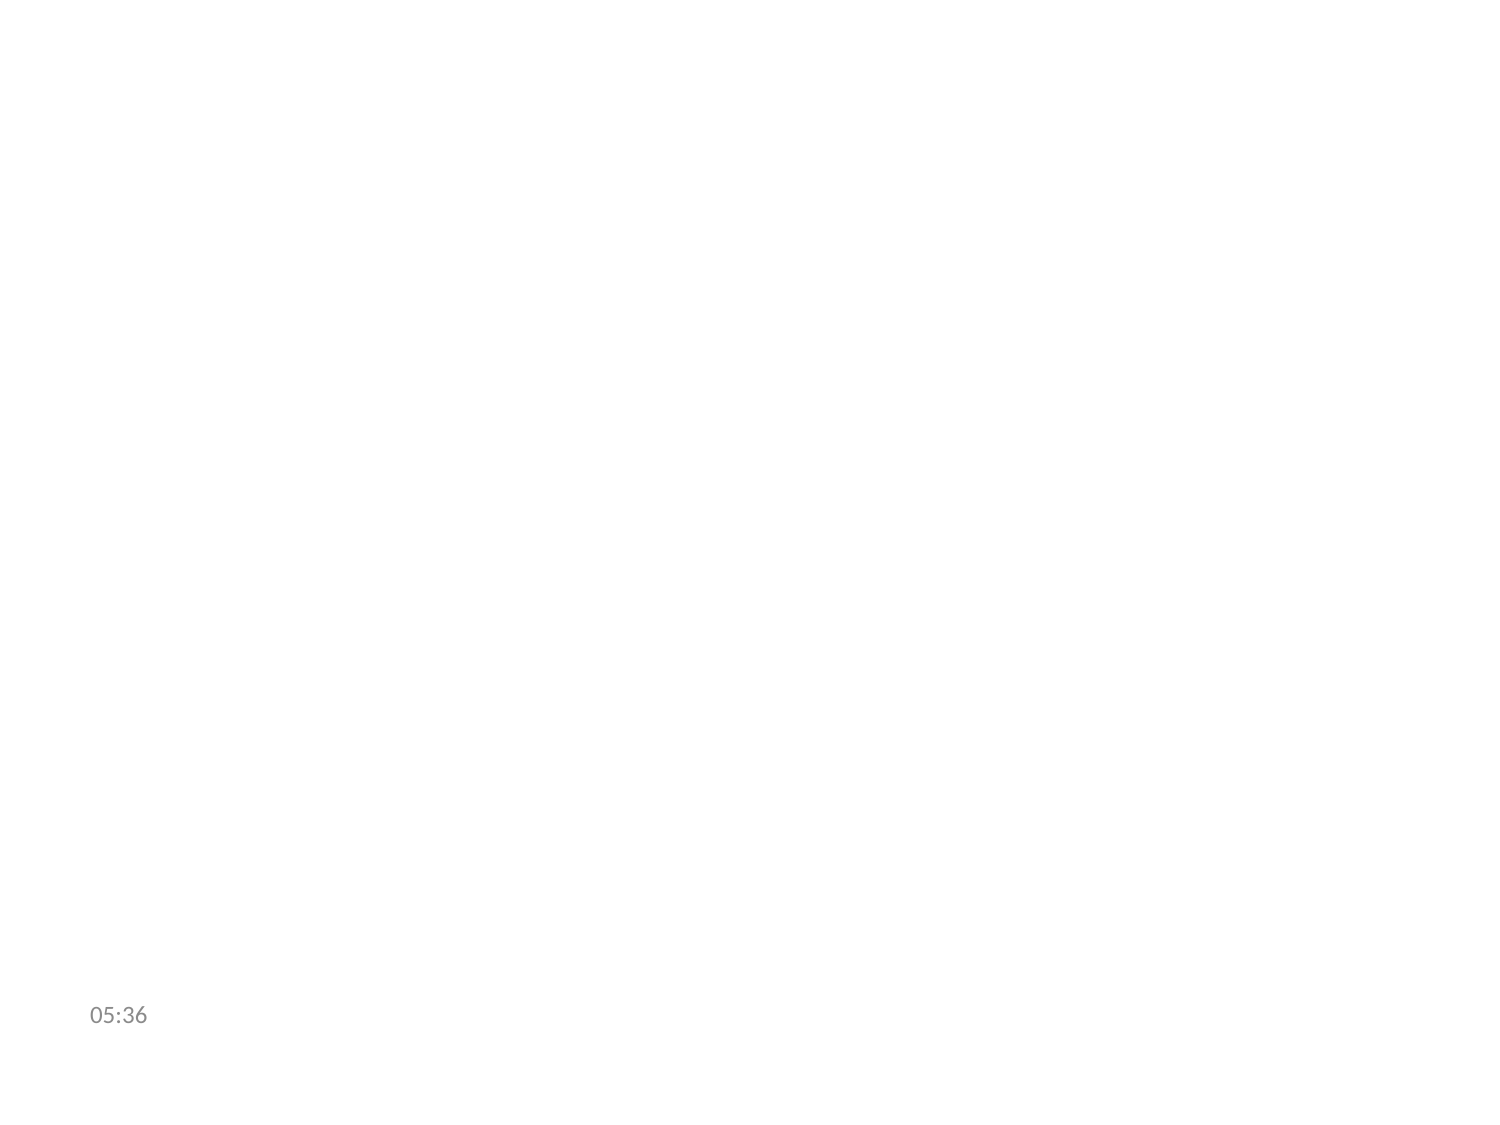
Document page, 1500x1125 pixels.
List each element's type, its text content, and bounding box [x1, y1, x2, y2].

text_box 15:35 [75, 983, 425, 1044]
